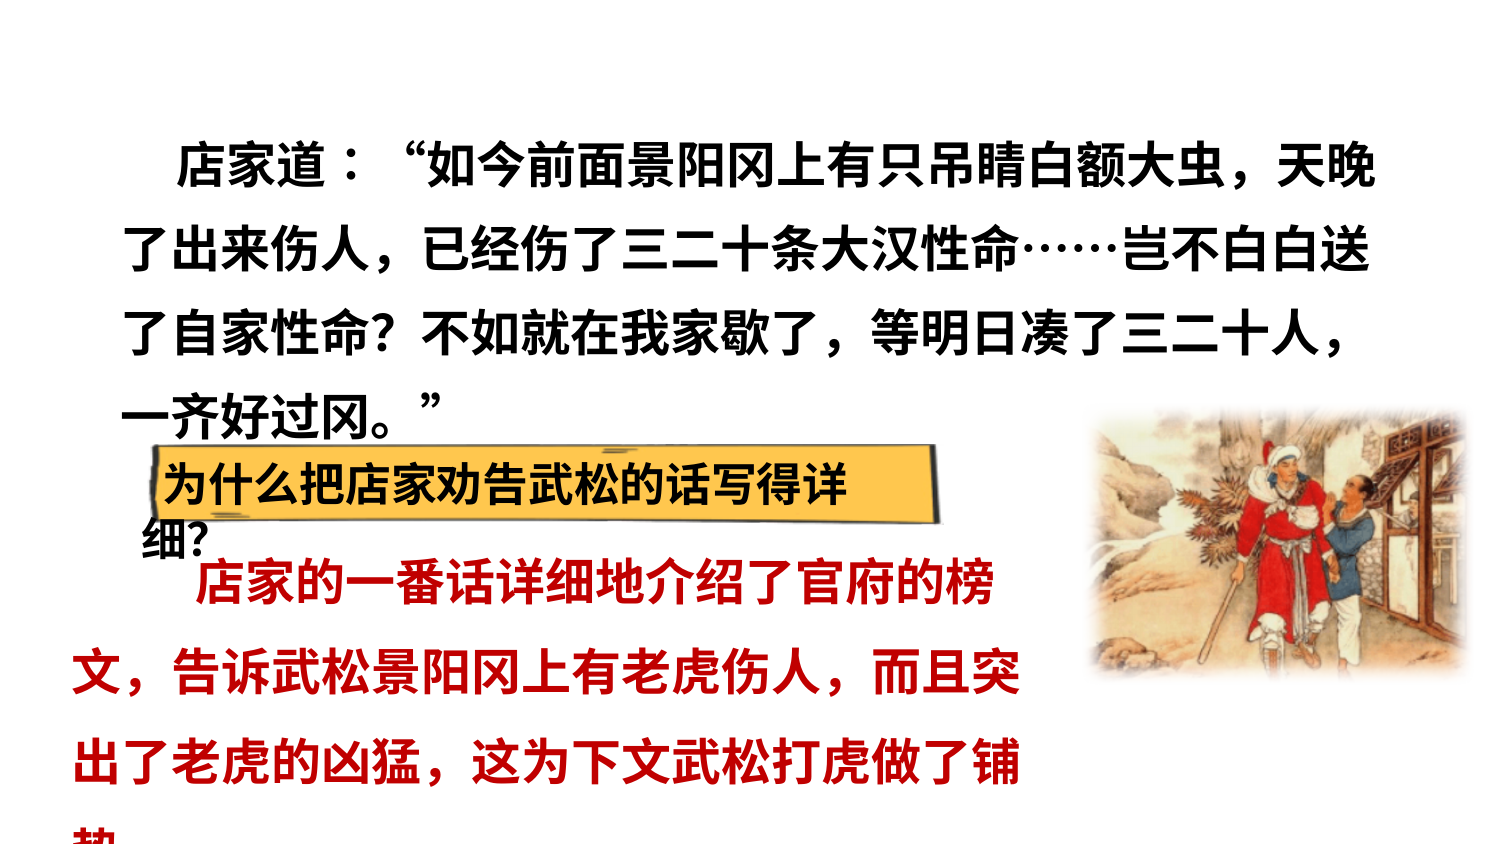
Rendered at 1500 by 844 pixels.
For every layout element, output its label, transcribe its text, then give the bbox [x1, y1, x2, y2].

picture [1081, 402, 1475, 686]
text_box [126, 444, 944, 575]
text_box 店家的一番话详细地介绍了官府的榜文，告诉武松景阳冈上有老虎伤人，而且突出了老虎的凶猛，这为下文武松打虎做了铺垫。 [56, 513, 1084, 844]
text_box 店家道∶“如今前面景阳冈上有只吊睛白额大虫，天晚了出来伤人，已经伤了三二十条大汉性命……岂不白白送了自家性命？不如就在我家歇了，等明日凑了三二十人，一齐好过冈。” [105, 102, 1399, 454]
